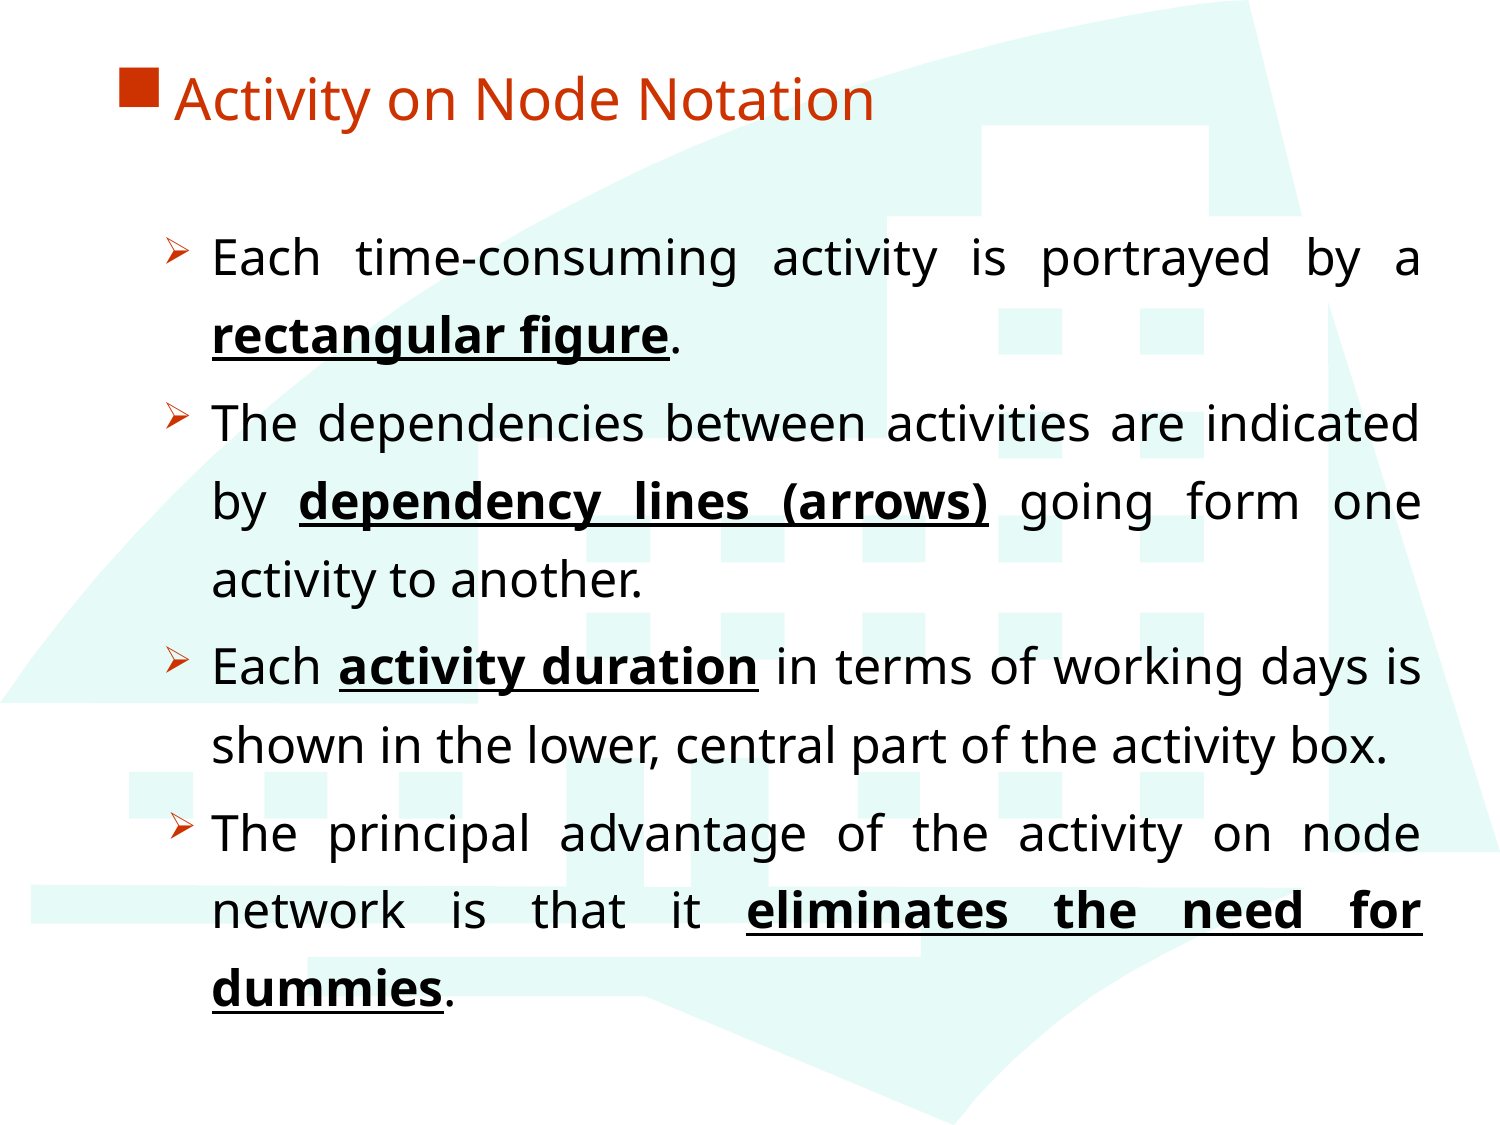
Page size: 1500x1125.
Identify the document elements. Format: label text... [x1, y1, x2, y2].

text_box Activity on Node Notation [112, 62, 925, 148]
list Each time-consuming activity is portrayed by a rectangular figure. The dependencies between activities are indicated by dependency lines (arrows) going form one activity to another. Each activity duration in terms of working days is shown in the lower, central part of the activity box. The principal advantage of the activity on node network is that it eliminates the need for dummies. [137, 200, 1438, 955]
